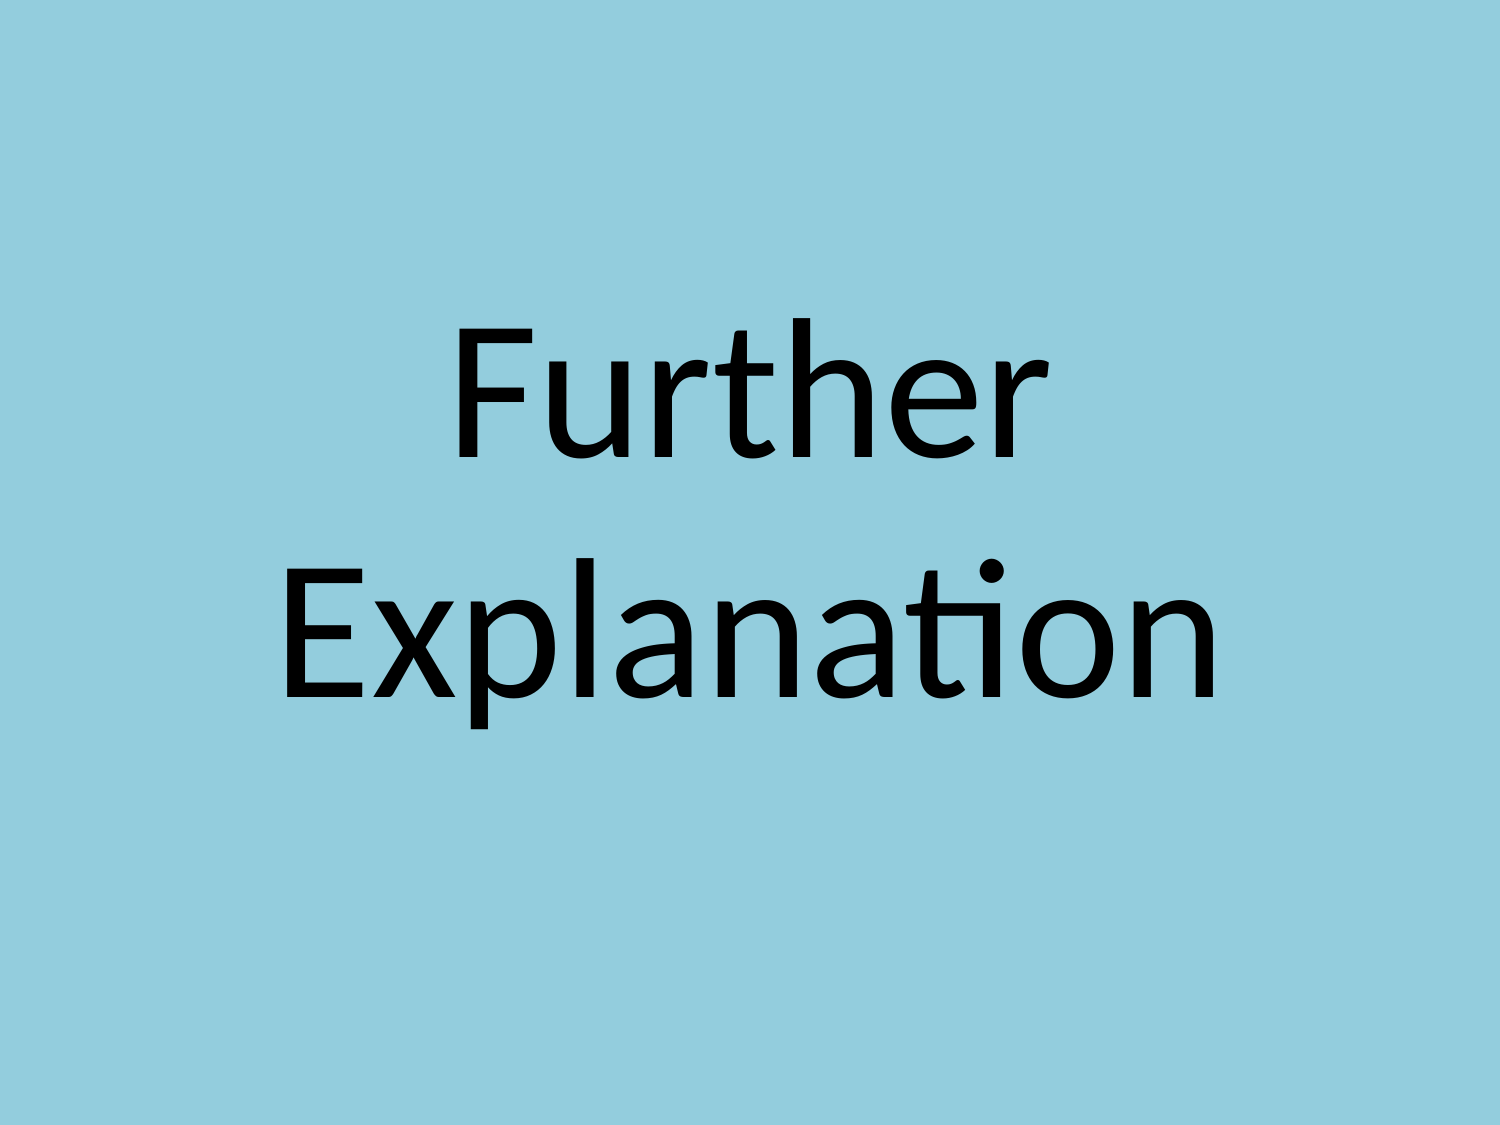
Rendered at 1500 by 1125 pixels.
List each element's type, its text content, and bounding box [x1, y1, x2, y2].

title Further Explanation [75, 45, 1425, 950]
